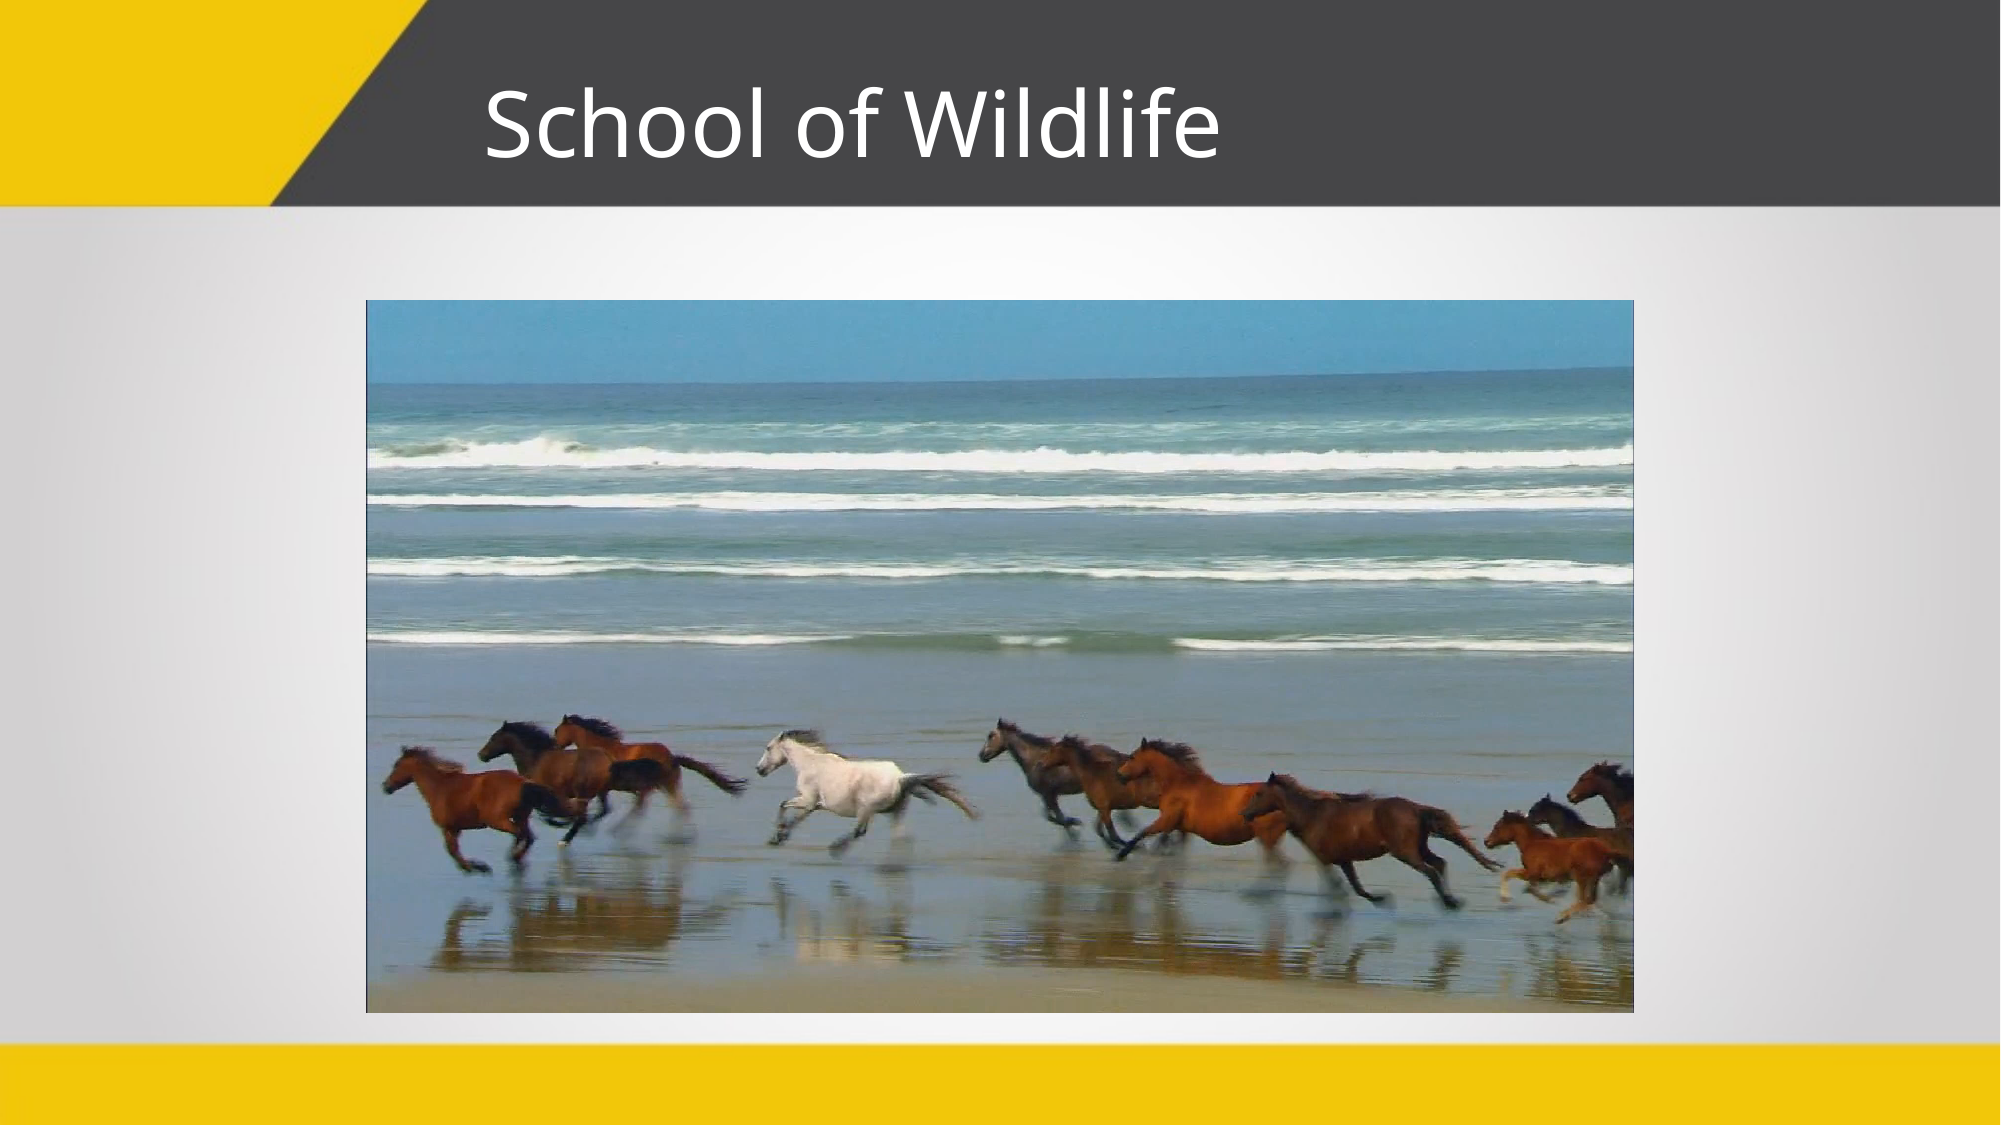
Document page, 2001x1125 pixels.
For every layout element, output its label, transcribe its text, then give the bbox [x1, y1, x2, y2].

title School of Wildlife [468, 49, 1864, 207]
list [365, 299, 1635, 1014]
